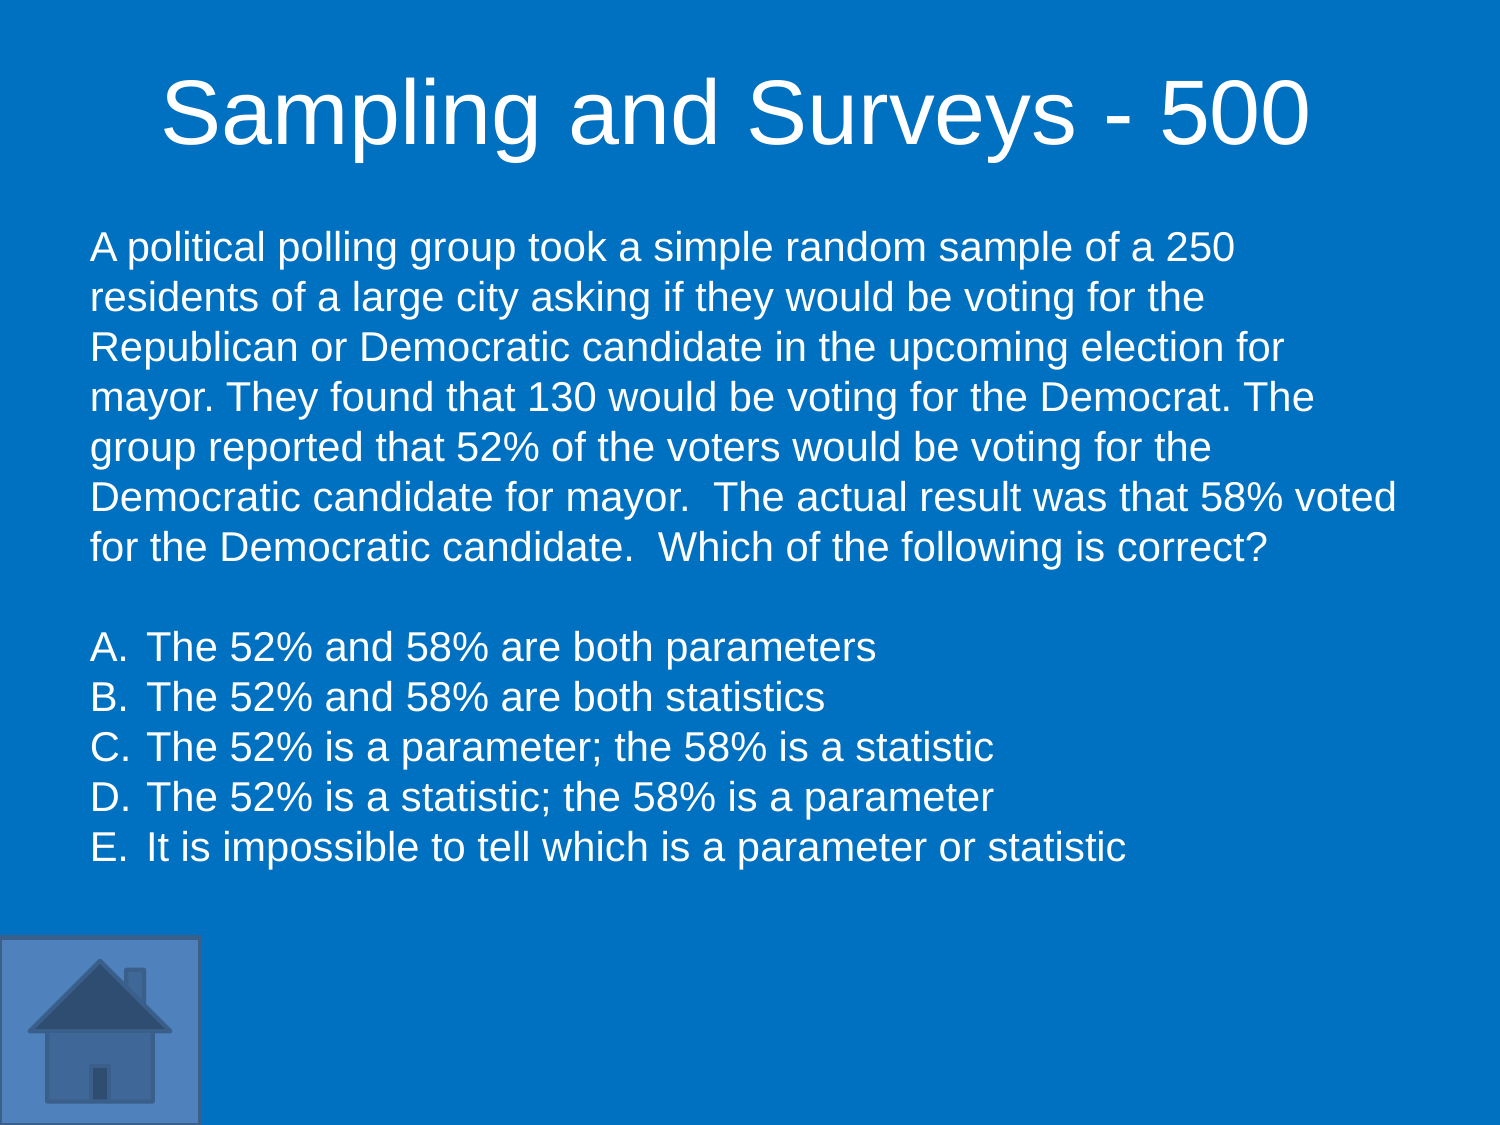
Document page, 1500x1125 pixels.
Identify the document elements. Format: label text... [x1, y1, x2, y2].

text_box Sampling and Surveys - 500 [74, 45, 1425, 212]
text_box A political polling group took a simple random sample of a 250 residents of a large city asking if they would be voting for the Republican or Democratic candidate in the upcoming election for mayor. They found that 130 would be voting for the Democrat. The group reported that 52% of the voters would be voting for the Democratic candidate for mayor. The actual result was that 58% voted for the Democratic candidate. Which of the following is correct? The 52% and 58% are both parameters The 52% and 58% are both statistics The 52% is a parameter; the 58% is a statistic The 52% is a statistic; the 58% is a parameter It is impossible to tell which is a parameter or statistic [74, 212, 1425, 878]
text_box [0, 935, 202, 1125]
